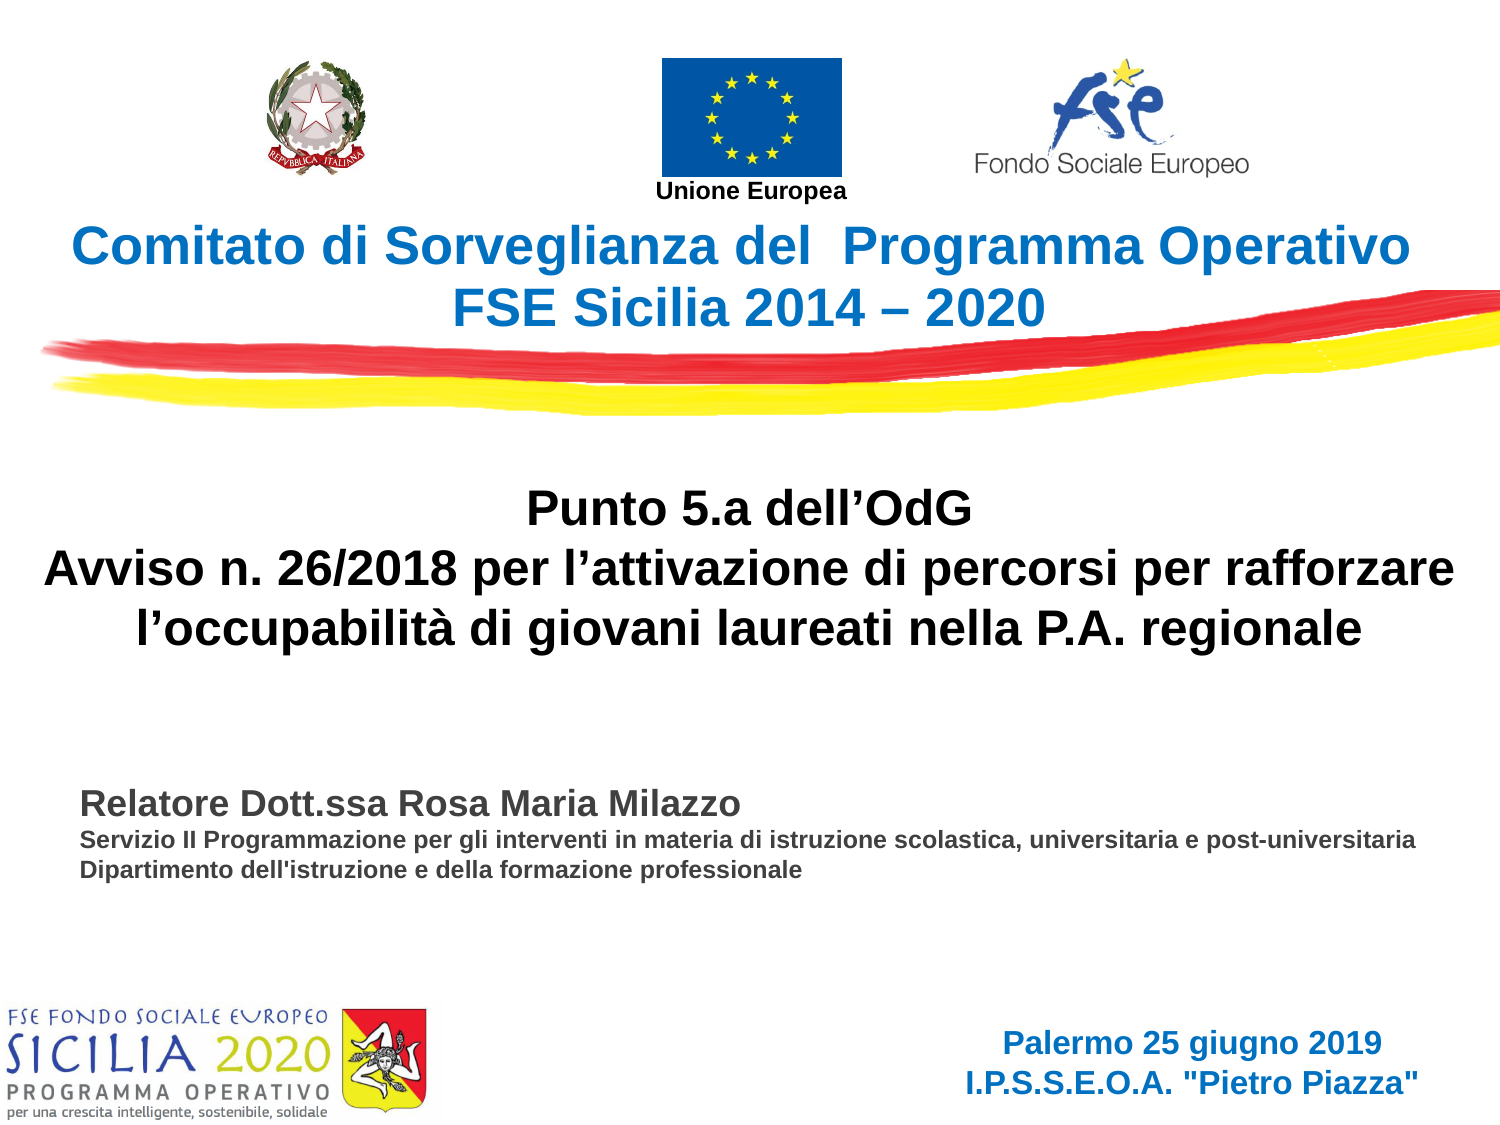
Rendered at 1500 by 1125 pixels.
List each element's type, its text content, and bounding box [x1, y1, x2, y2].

text_box Relatore Dott.ssa Rosa Maria Milazzo Servizio II Programmazione per gli interventi in materia di istruzione scolastica, universitaria e post-universitaria Dipartimento dell'istruzione e della formazione professionale [64, 771, 1438, 892]
text_box Comitato di Sorveglianza del Programma Operativo FSE Sicilia 2014 – 2020 [35, 208, 1465, 289]
picture [0, 290, 1500, 421]
text_box Palermo 25 giugno 2019 I.P.S.S.E.O.A. "Pietro Piazza" [924, 1013, 1462, 1109]
picture [229, 54, 1261, 231]
picture [2, 1001, 442, 1123]
text_box Punto 5.a dell’OdG Avviso n. 26/2018 per l’attivazione di percorsi per rafforzare l’occupabilità di giovani laureati nella P.A. regionale [0, 467, 1500, 663]
